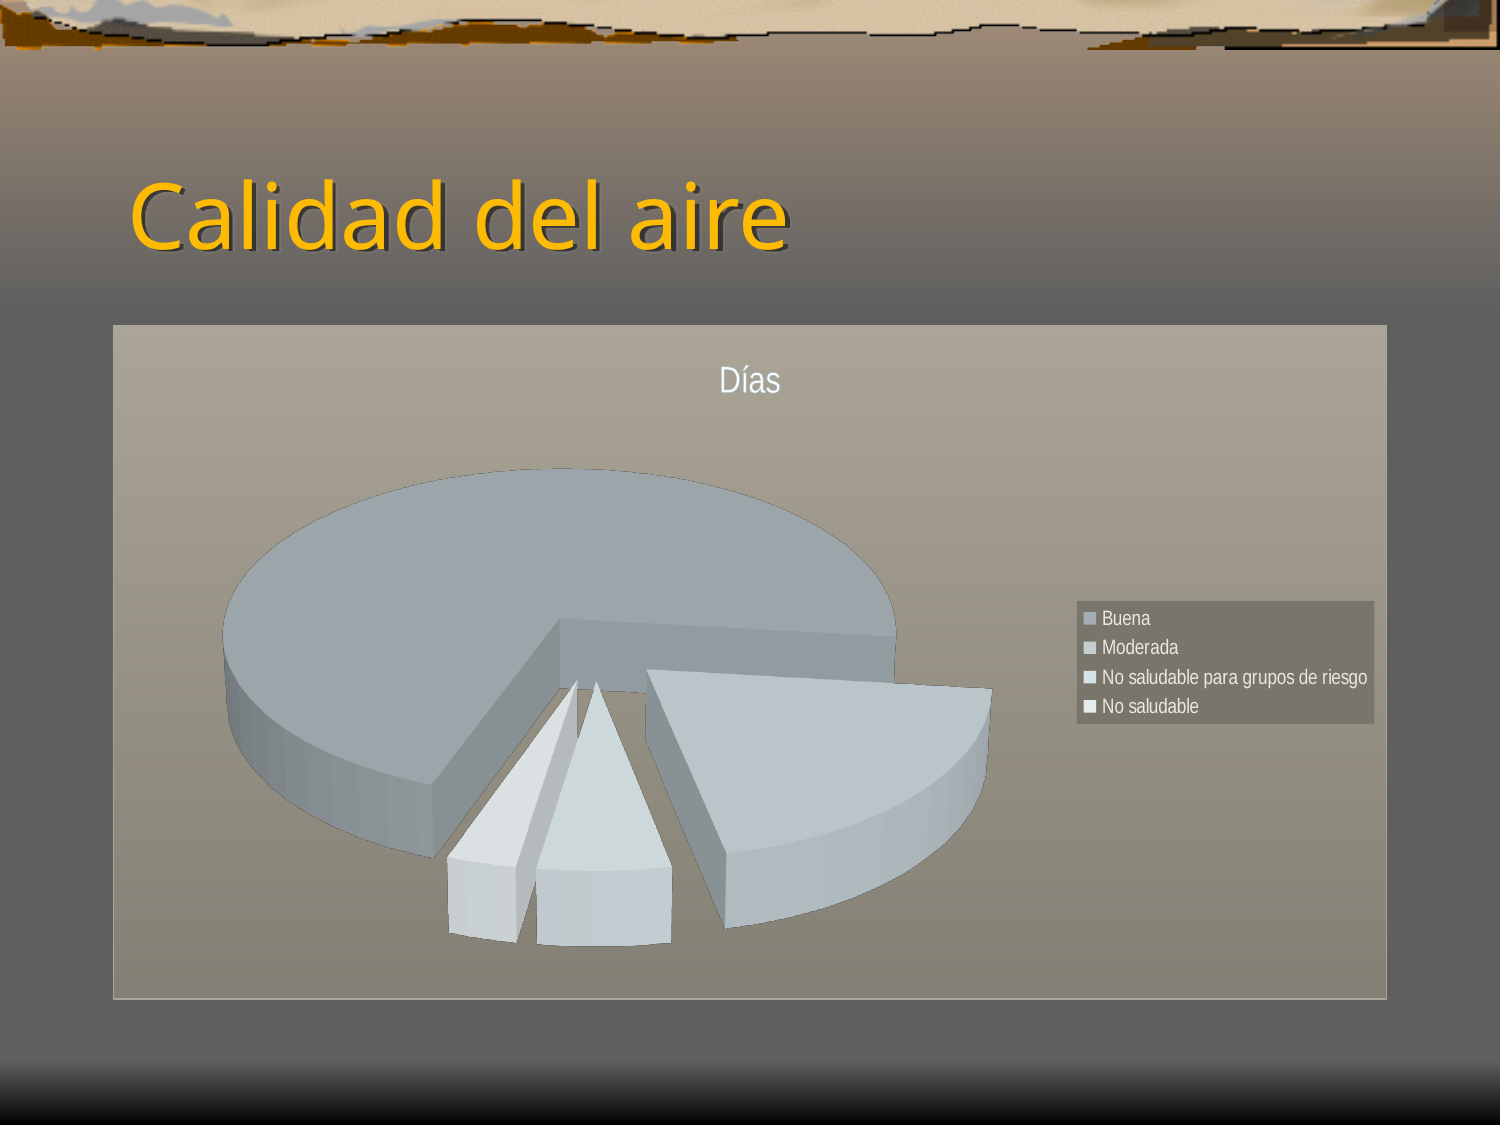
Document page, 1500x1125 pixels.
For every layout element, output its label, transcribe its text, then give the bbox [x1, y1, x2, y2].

chart [112, 324, 1388, 1001]
title Calidad del aire [112, 87, 1388, 275]
picture [0, 0, 1500, 50]
